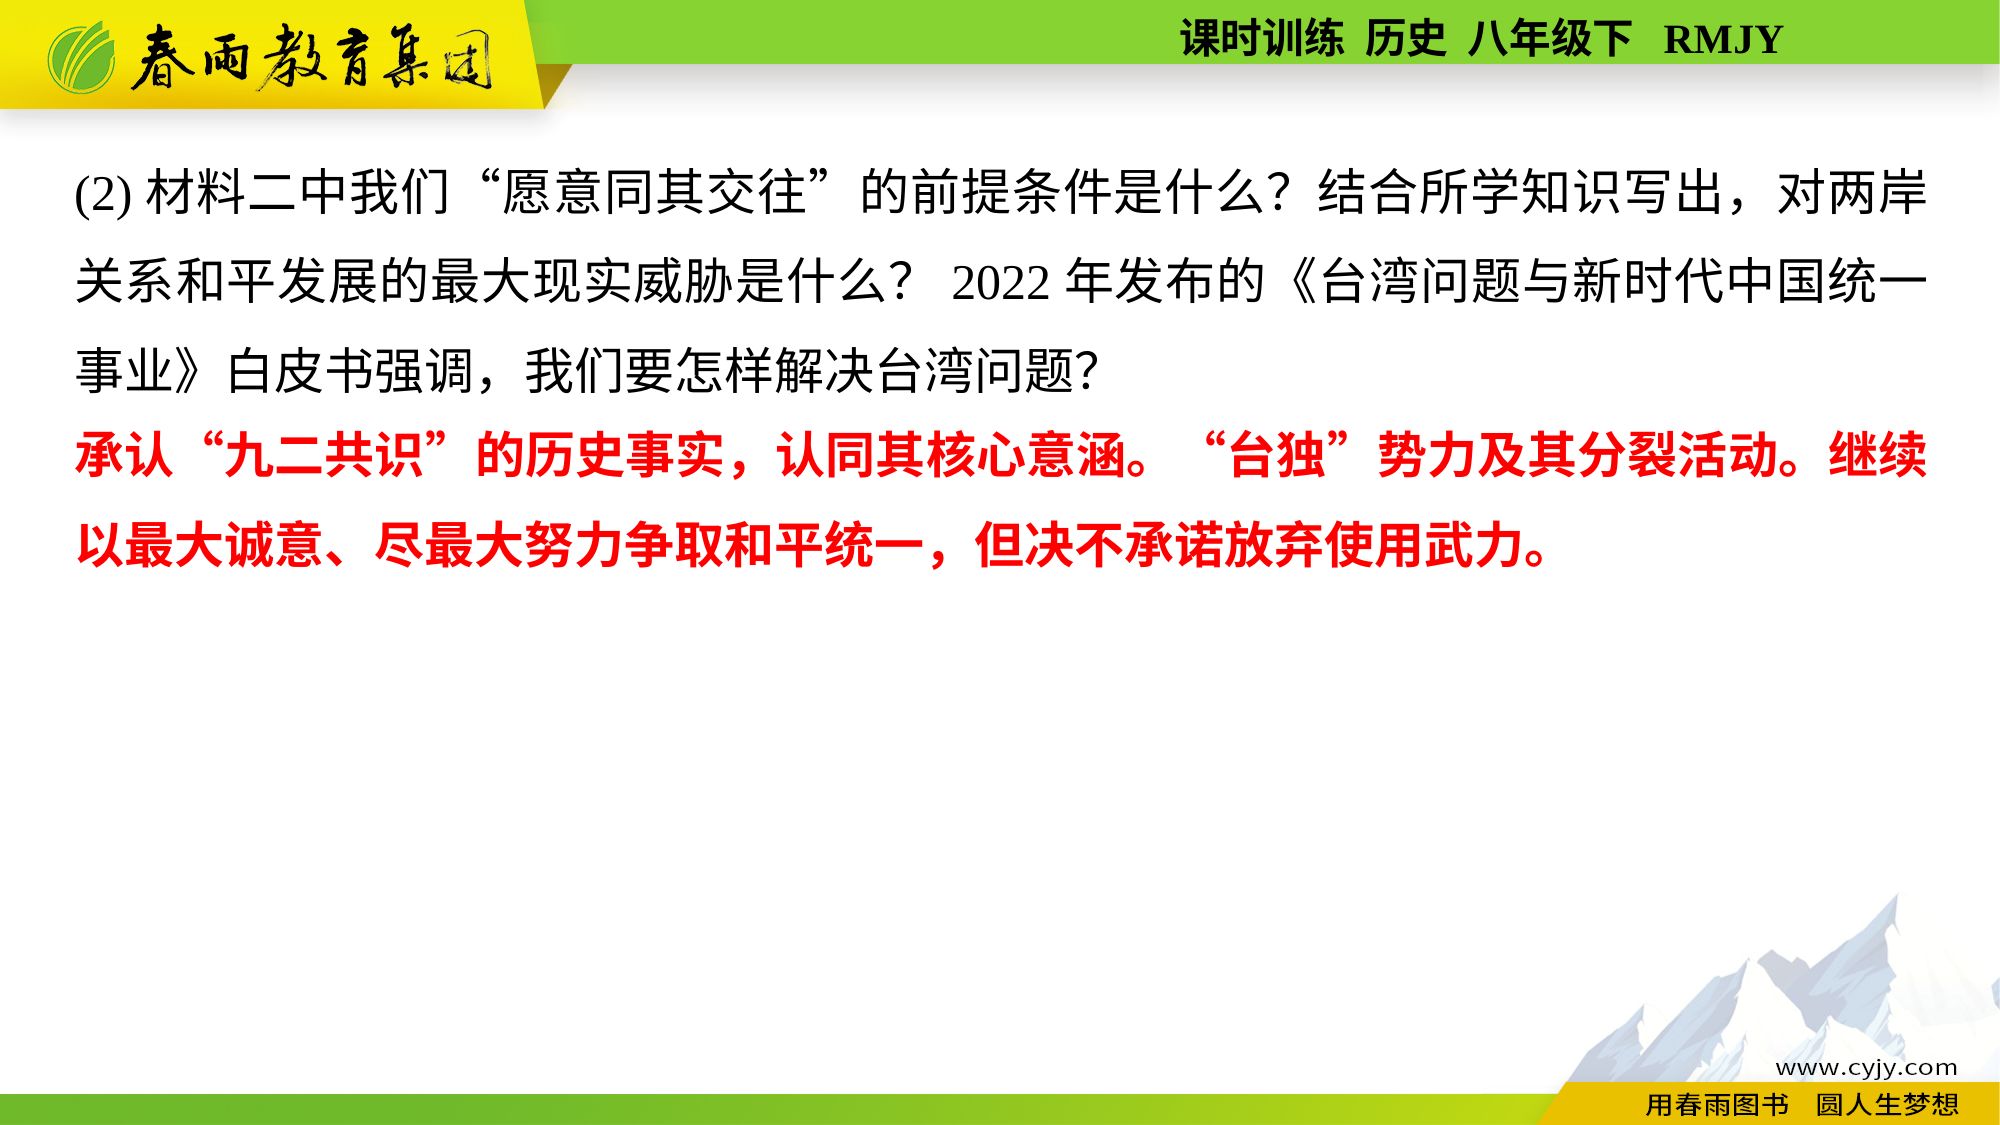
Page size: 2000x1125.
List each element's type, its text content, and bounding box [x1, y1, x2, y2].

list (2)材料二中我们“愿意同其交往”的前提条件是什么？结合所学知识写出，对两岸关系和平发展的最大现实威胁是什么？2022年发布的《台湾问题与新时代中国统一事业》白皮书强调，我们要怎样解决台湾问题？ [59, 122, 1944, 386]
picture [0, 0, 2000, 1125]
text_box 承认“九二共识”的历史事实，认同其核心意涵。“台独”势力及其分裂活动。继续以最大诚意、尽最大努力争取和平统一，但决不承诺放弃使用武力。 [59, 386, 1944, 582]
